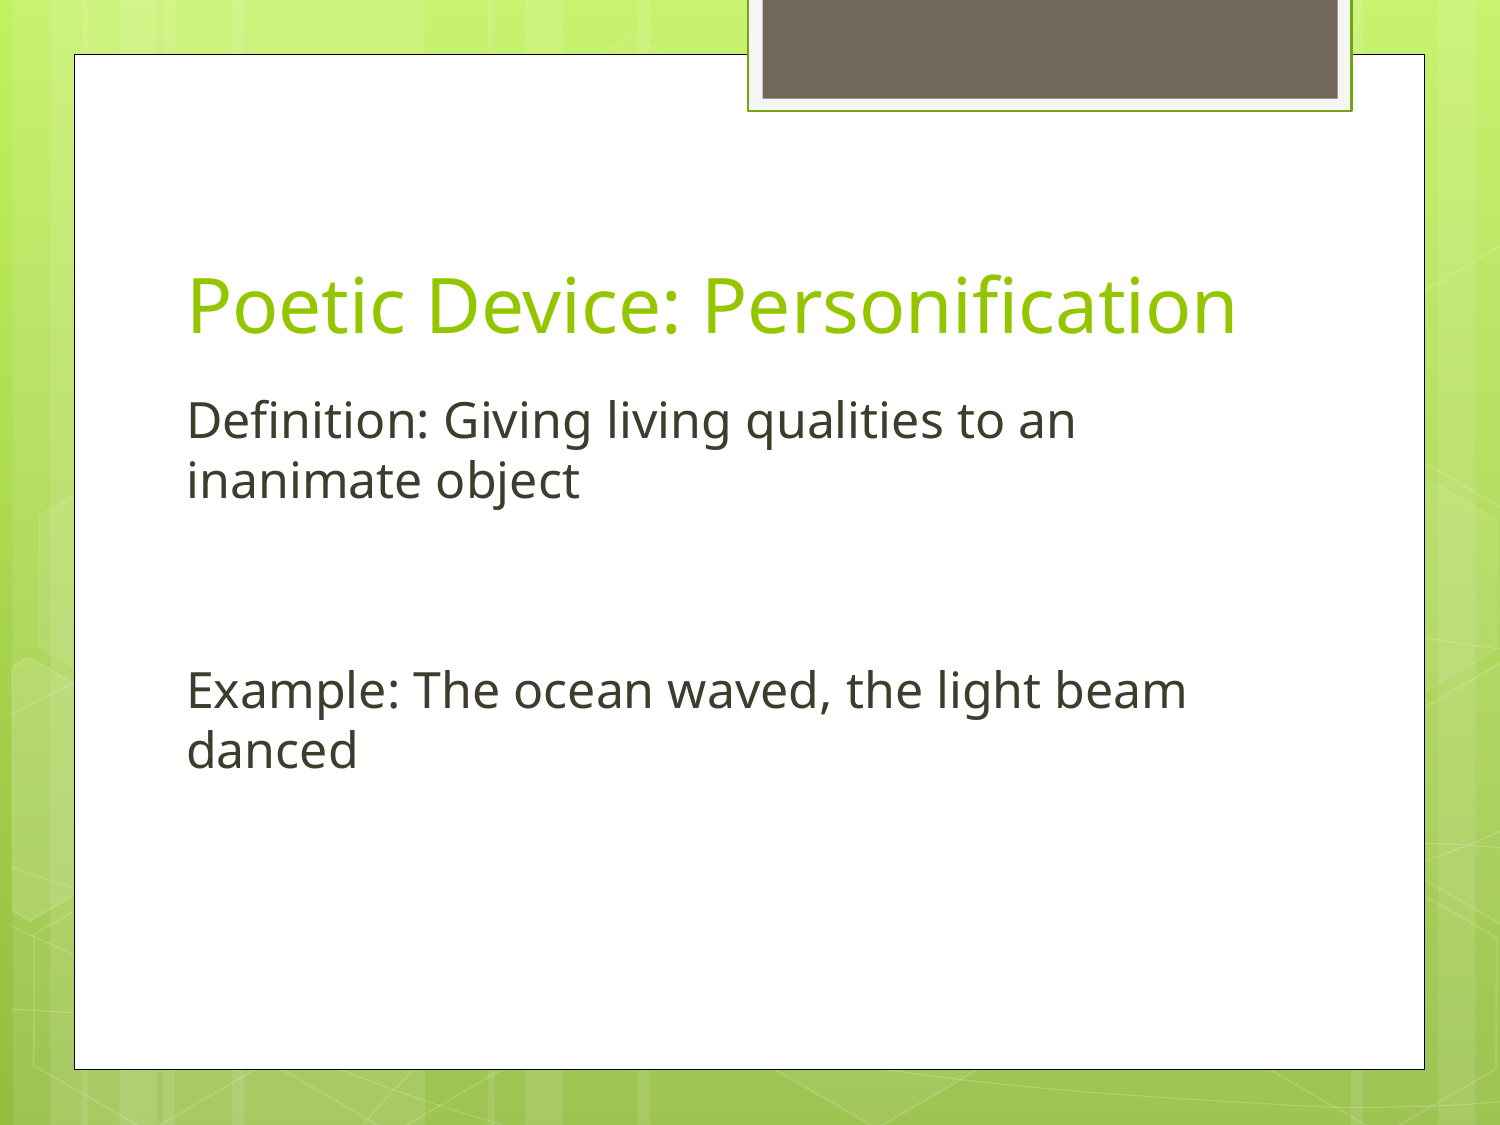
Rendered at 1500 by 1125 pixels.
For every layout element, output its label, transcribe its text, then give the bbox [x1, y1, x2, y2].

title Poetic Device: Personification [171, 168, 1324, 357]
list Definition: Giving living qualities to an inanimate object Example: The ocean waved, the light beam danced [171, 381, 1283, 957]
